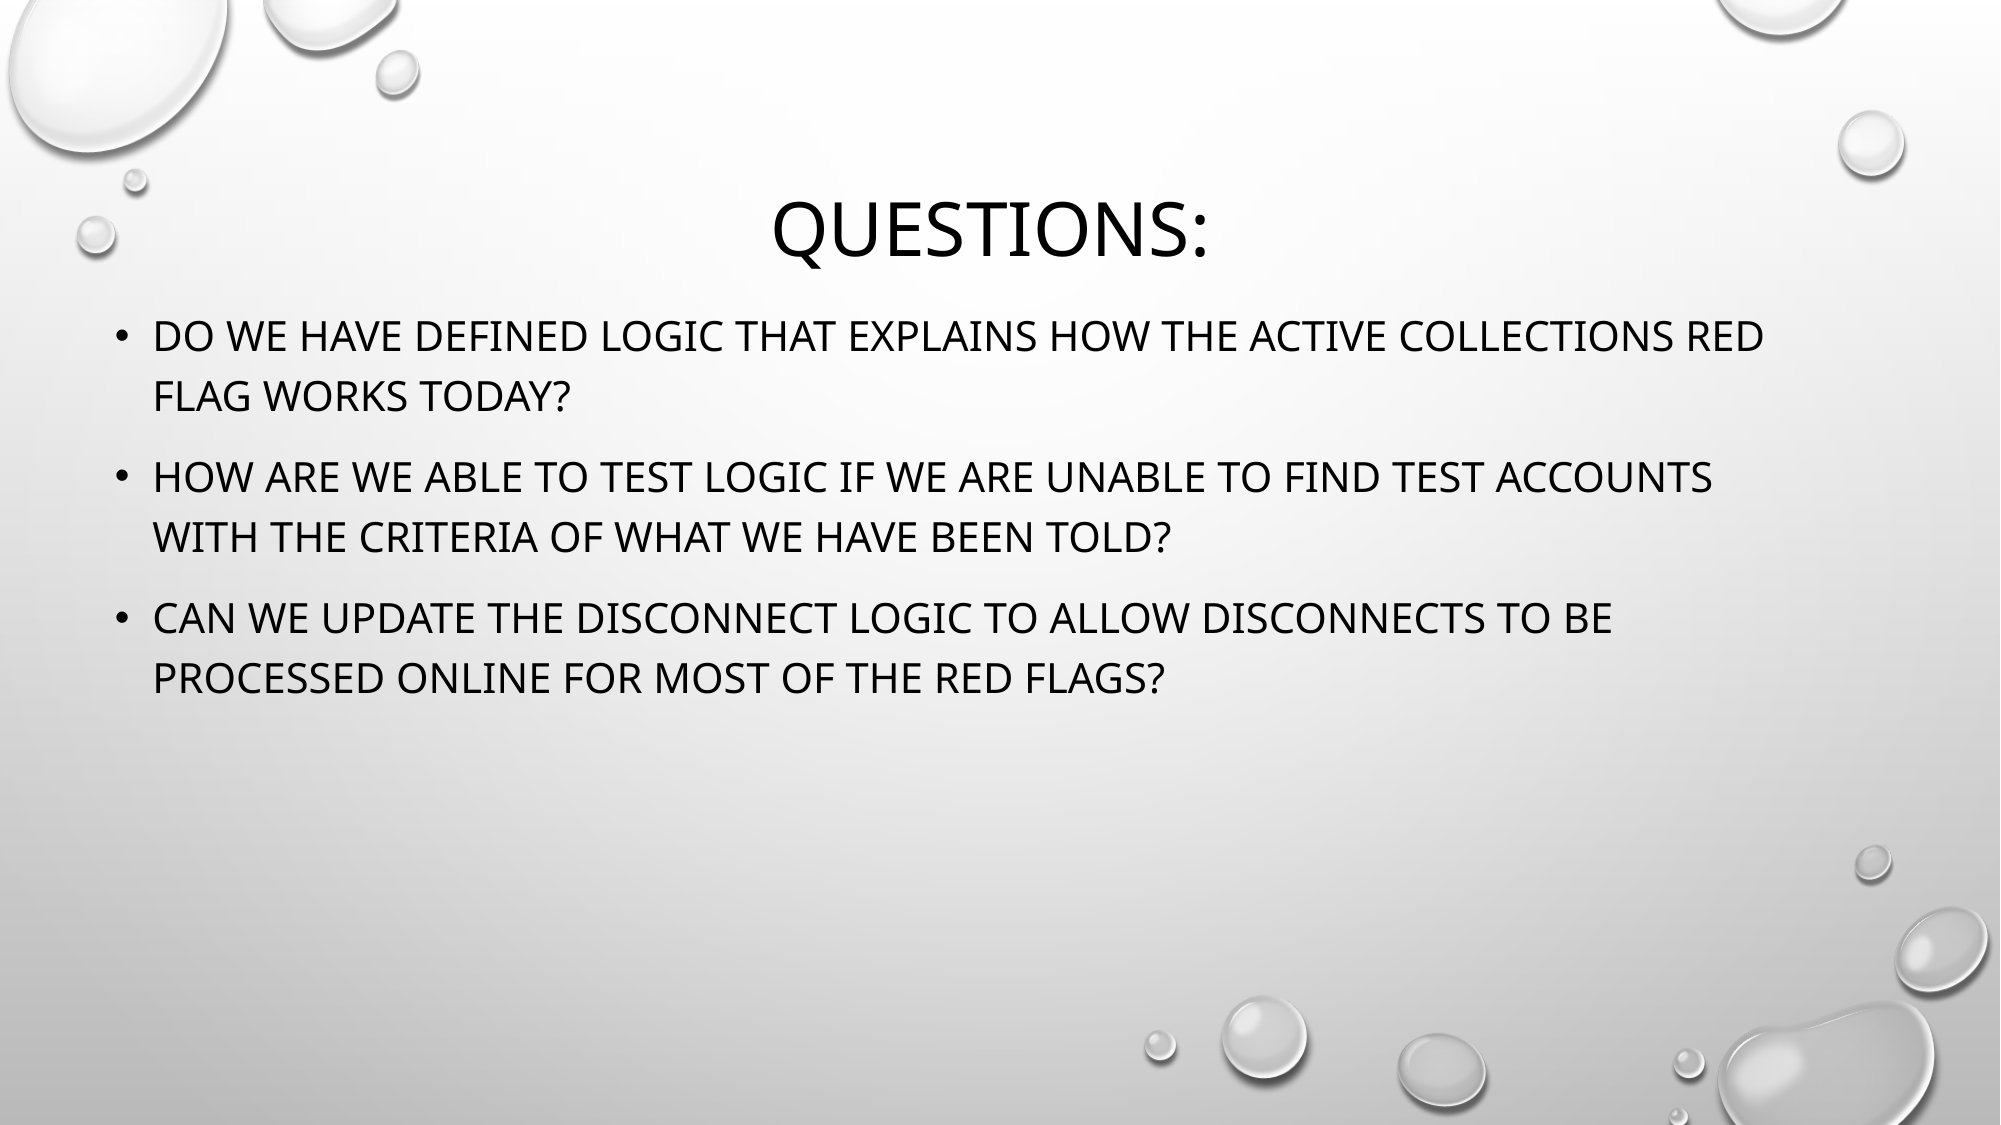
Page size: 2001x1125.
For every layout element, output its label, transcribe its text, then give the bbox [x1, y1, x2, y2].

title Questions: [149, 101, 1851, 364]
text_box Do we have defined logic that explains how the active collections red flag works today? How are we able to test logic if we are unable to find test accounts with the criteria of what we have been told? Can we update the disconnect logic to allow disconnects to be processed online for most of the red flags? [99, 292, 1800, 964]
picture [0, 0, 2000, 1125]
